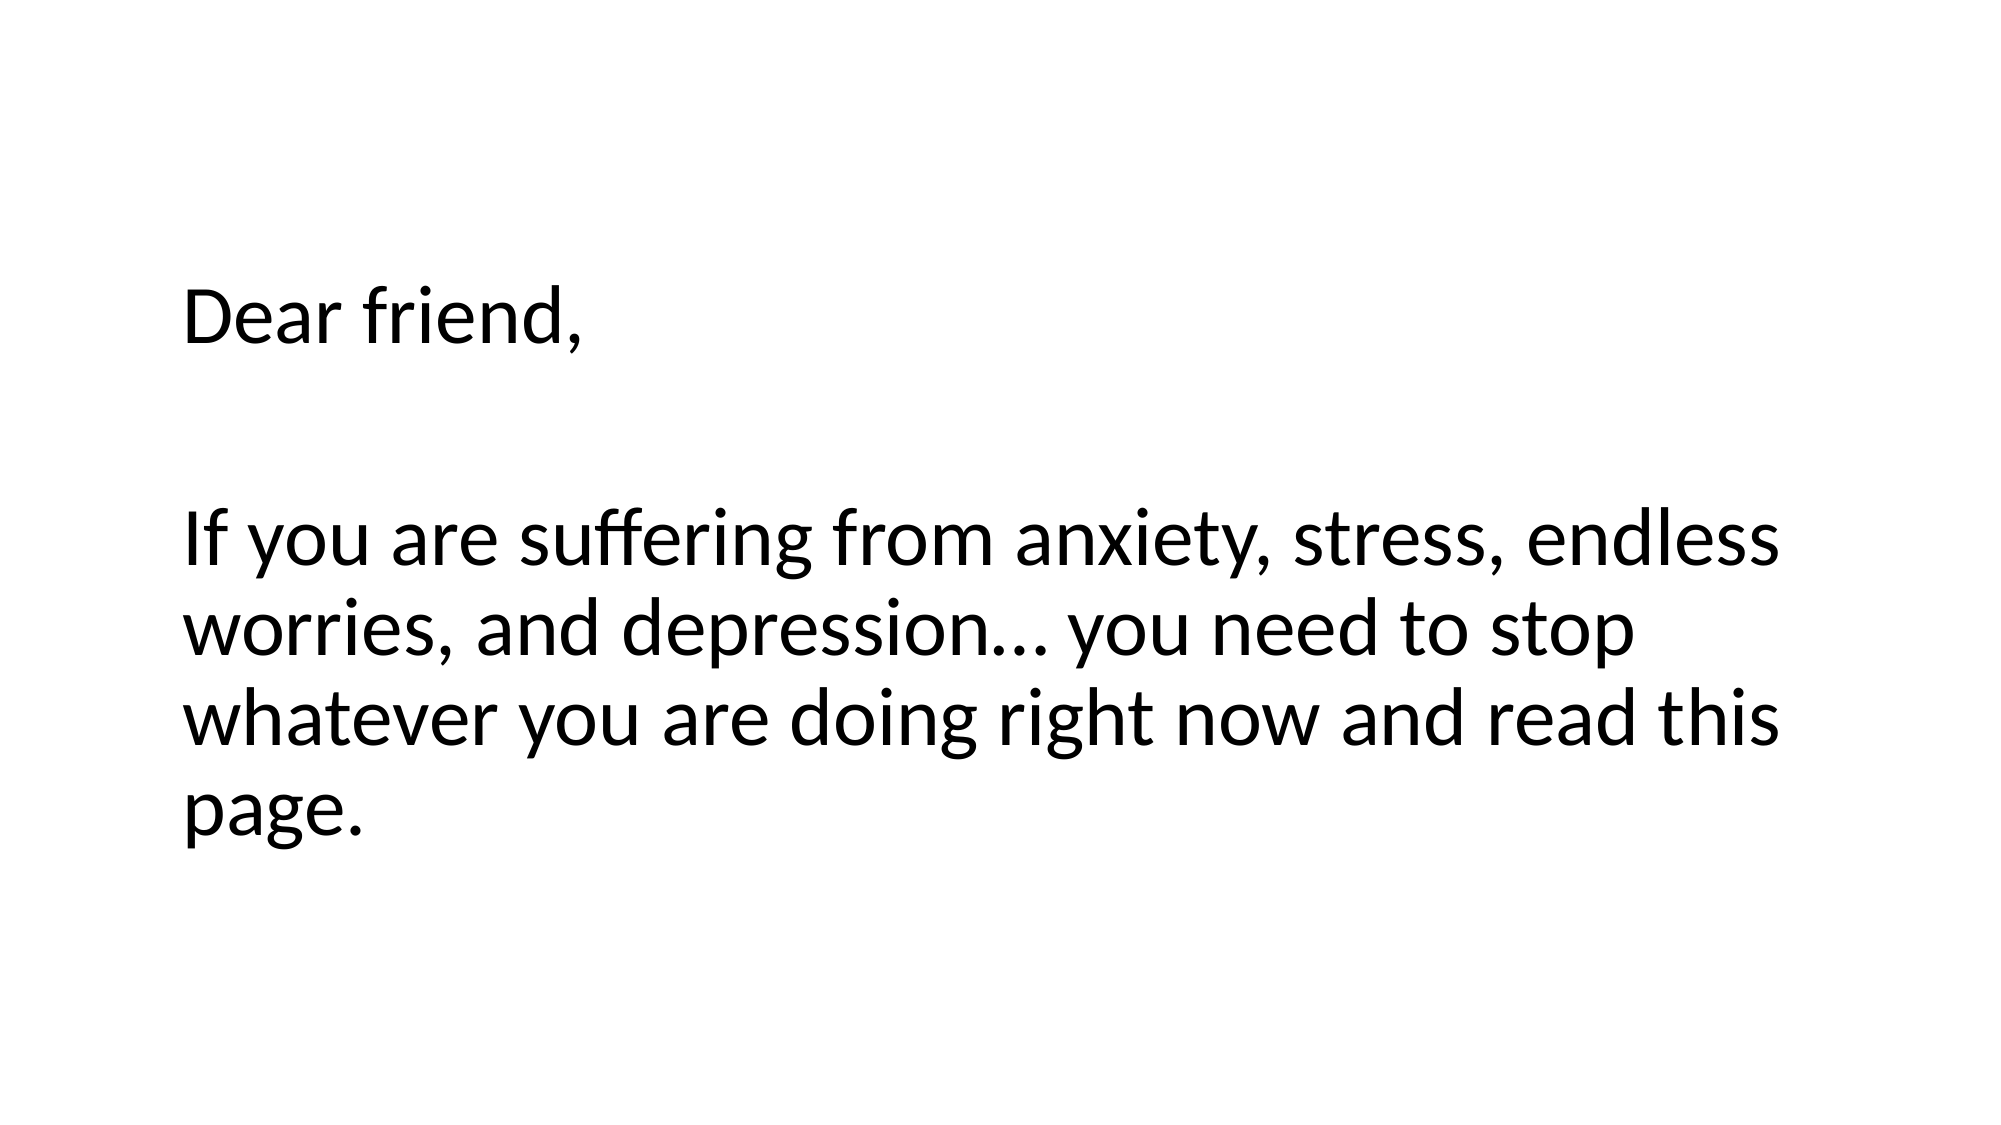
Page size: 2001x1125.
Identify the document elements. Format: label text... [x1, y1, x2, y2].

list Dear friend, If you are suffering from anxiety, stress, endless worries, and depression… you need to stop whatever you are doing right now and read this page. [167, 264, 1893, 745]
